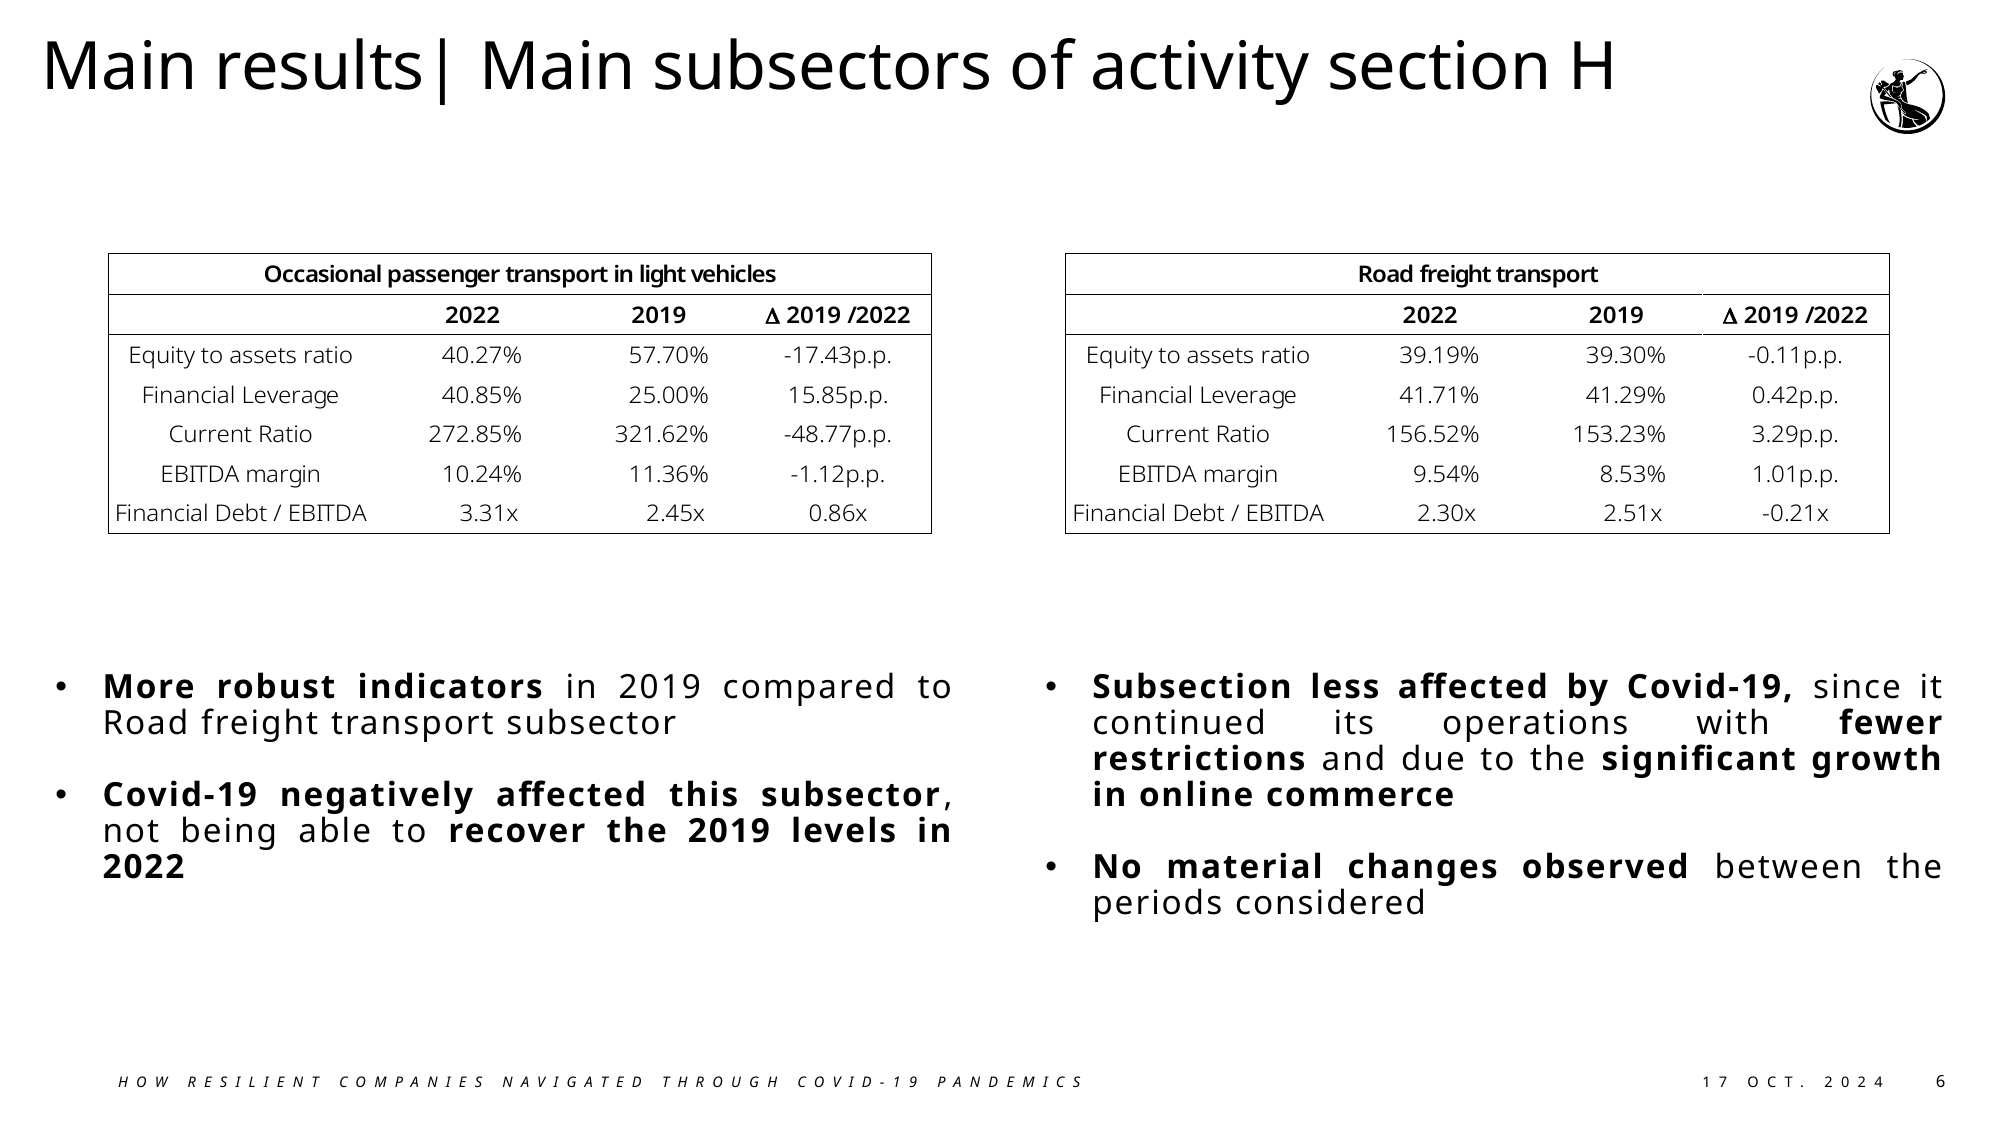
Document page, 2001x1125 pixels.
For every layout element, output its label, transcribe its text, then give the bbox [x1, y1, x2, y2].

footer How resilient companies navigated through Covid-19 pandemics [118, 1067, 1241, 1097]
picture [1012, 252, 1945, 562]
text_box Subsection less affected by Covid-19, since it continued its operations with fewer restrictions and due to the significant growth in online commerce No material changes observed between the periods considered [1045, 594, 1945, 1005]
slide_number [1646, 1067, 1883, 1097]
picture [55, 252, 987, 562]
text_box Main results| Main subsectors of activity section H [26, 15, 1883, 111]
list More robust indicators in 2019 compared to Road freight transport subsector Covid-19 negatively affected this subsector, not being able to recover the 2019 levels in 2022 [55, 594, 955, 947]
